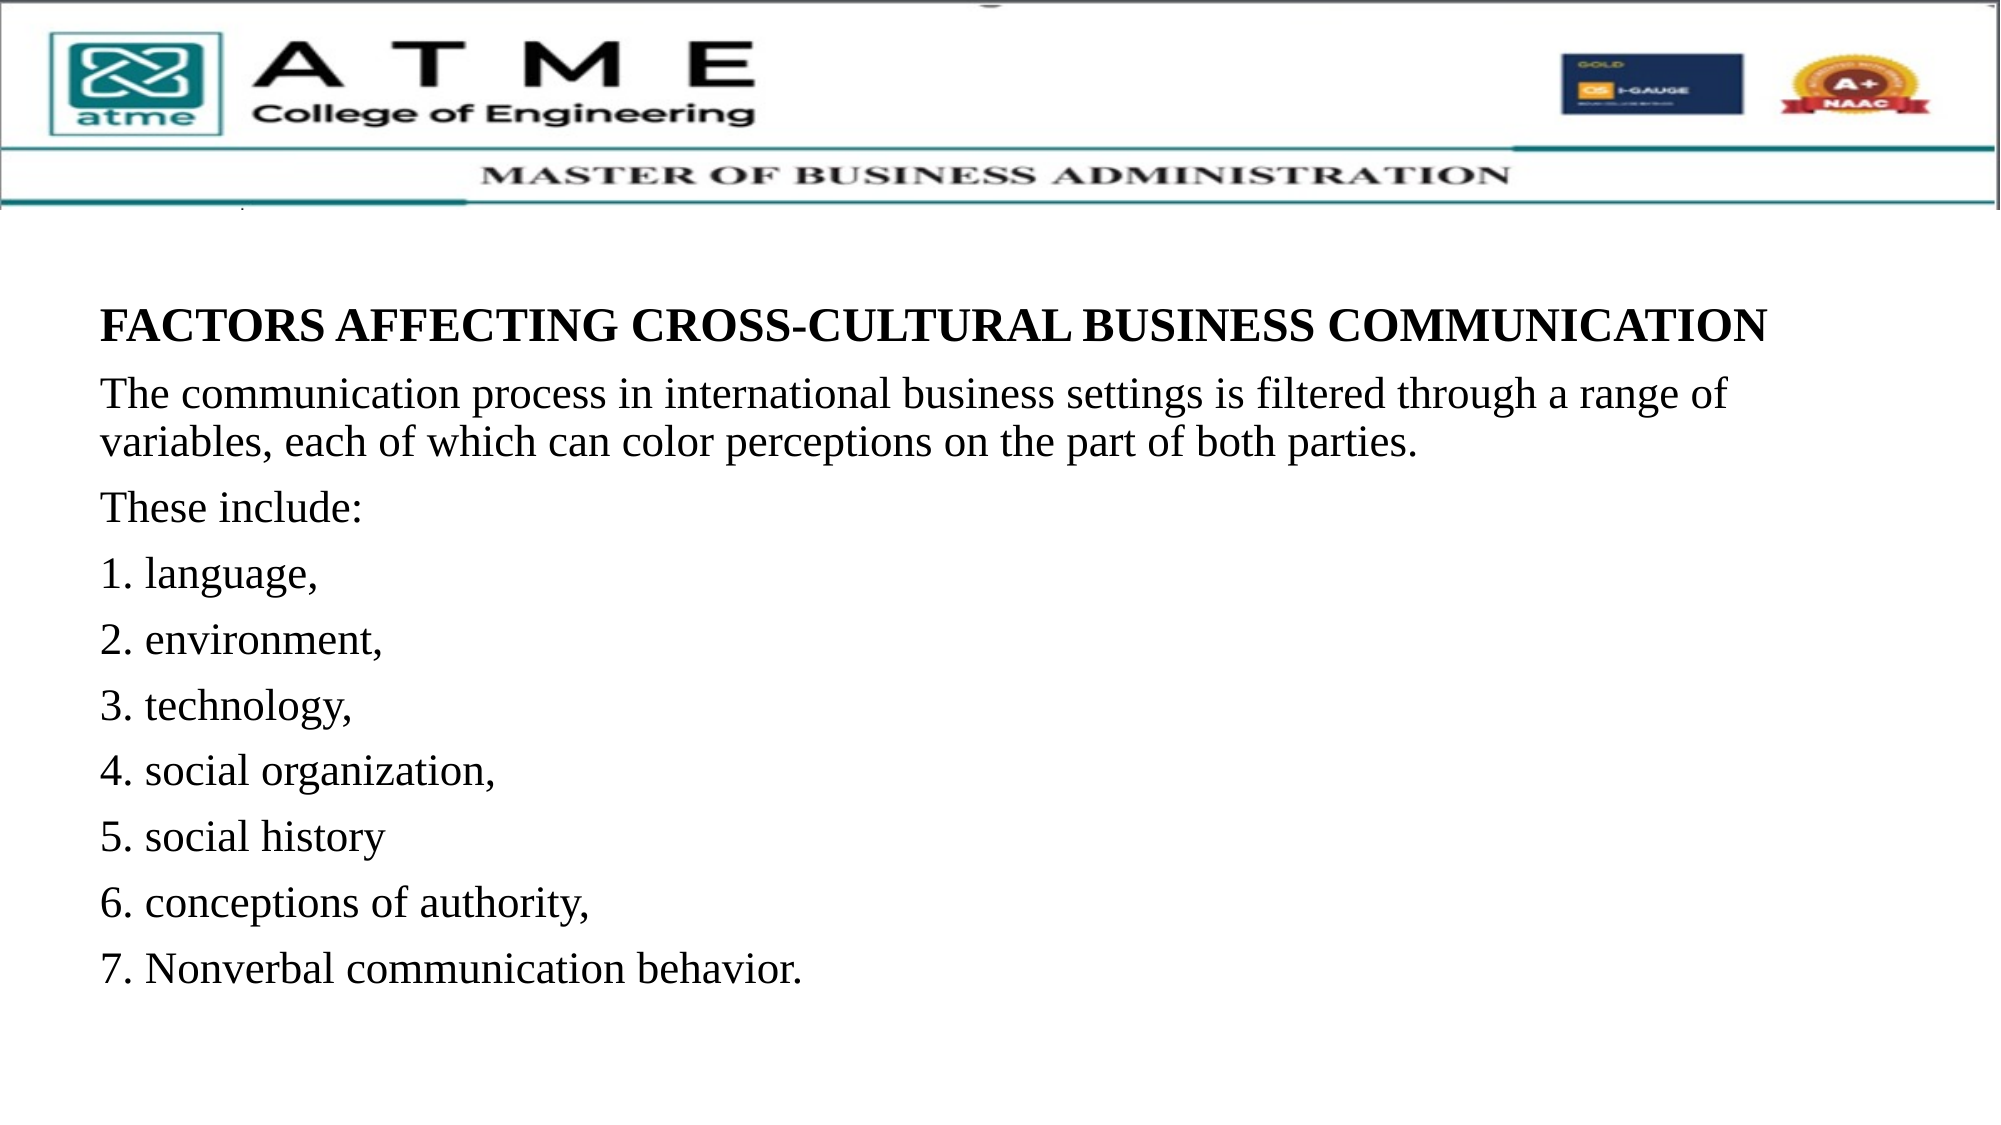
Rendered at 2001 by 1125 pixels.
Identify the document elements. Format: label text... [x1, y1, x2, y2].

picture [0, 0, 2000, 210]
list FACTORS AFFECTING CROSS-CULTURAL BUSINESS COMMUNICATION The communication process in international business settings is filtered through a range of variables, each of which can color perceptions on the part of both parties. These include: 1. language, 2. environment, 3. technology, 4. social organization, 5. social history 6. conceptions of authority, 7. Nonverbal communication behavior. [84, 292, 1915, 1007]
